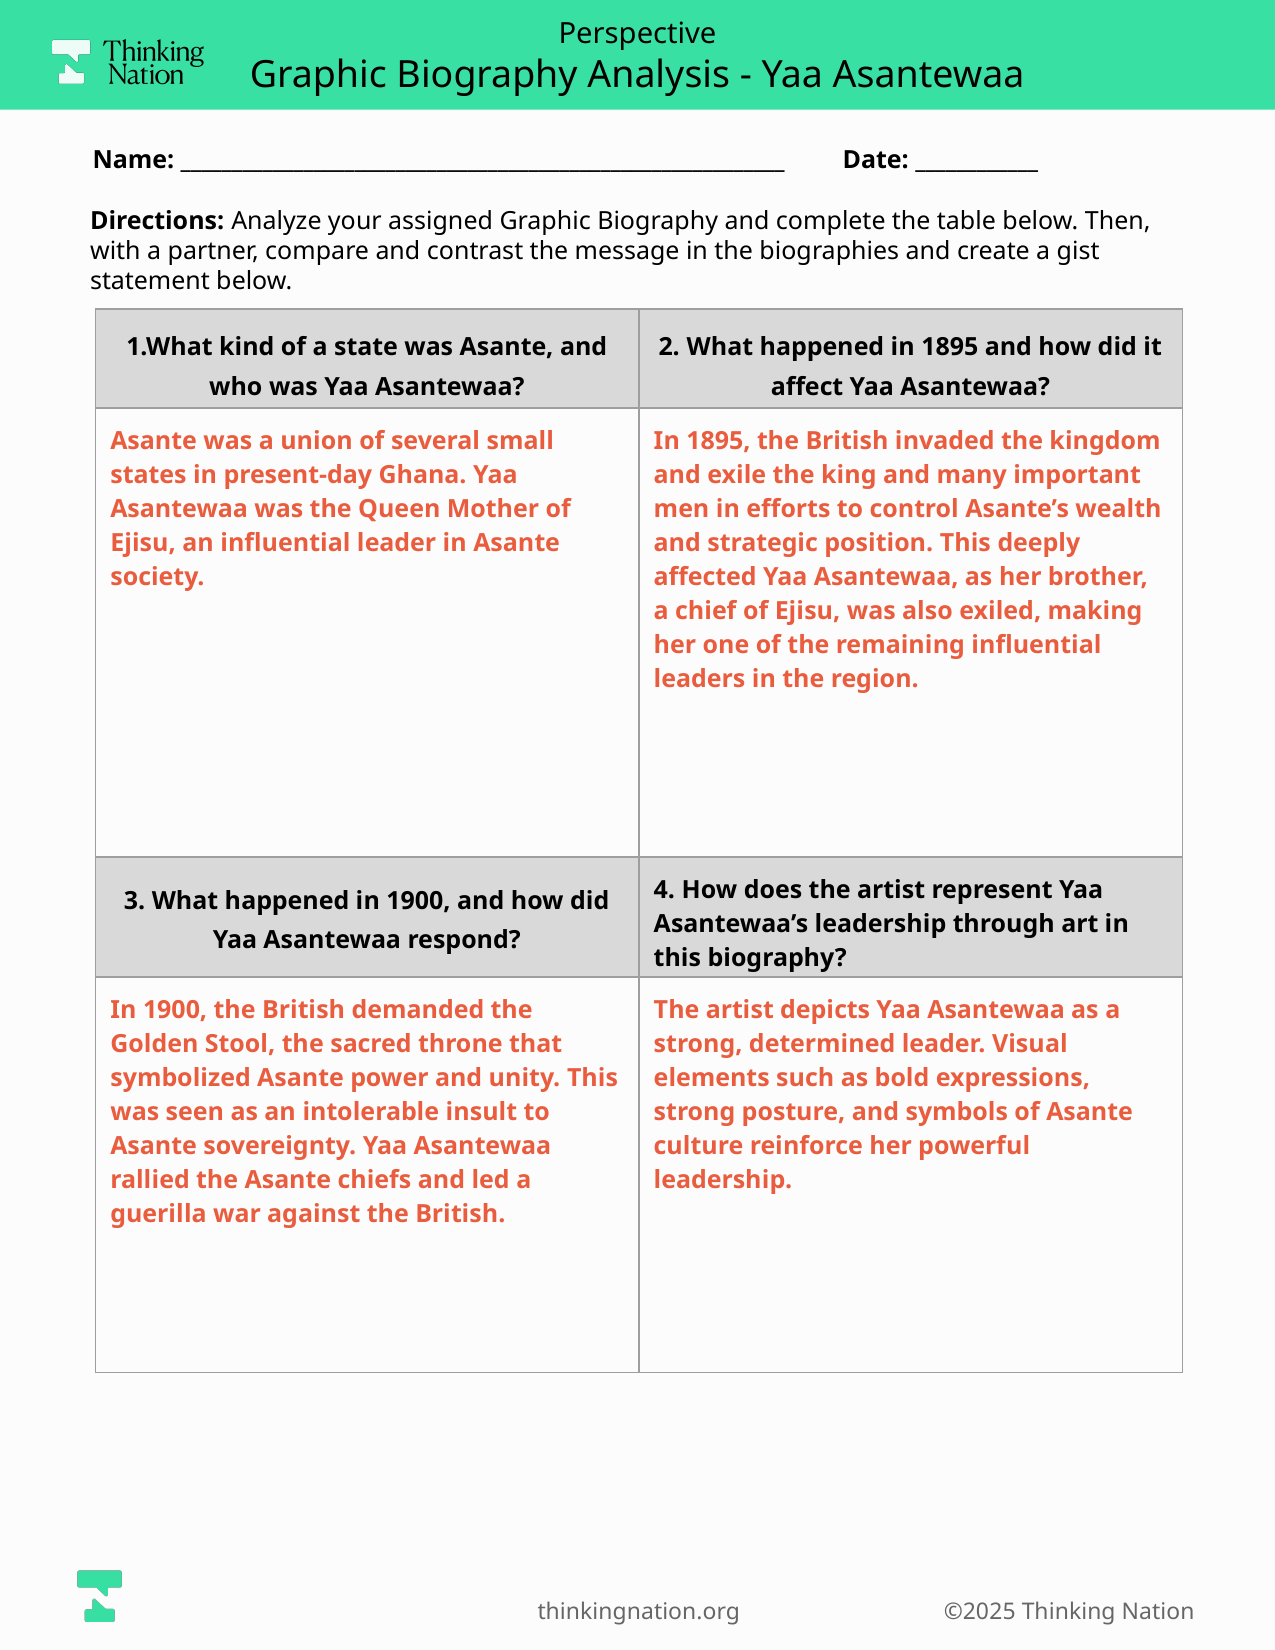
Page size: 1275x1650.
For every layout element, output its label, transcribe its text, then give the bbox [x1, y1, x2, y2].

picture [35, 25, 210, 98]
picture [63, 1560, 135, 1632]
text_box ©2025 Thinking Nation [909, 1580, 1211, 1632]
text_box Perspective Graphic Biography Analysis - Yaa Asantewaa [0, 0, 1275, 110]
table_header 2. What happened in 1895 and how did it affect Yaa Asantewaa? [640, 310, 1182, 407]
text_box Directions: Analyze your assigned Graphic Biography and complete the table below. Then, with a partner, compare and contrast the message in the biographies and create a gist statement below. [74, 189, 1200, 310]
table_cell The artist depicts Yaa Asantewaa as a strong, determined leader. Visual elements such as bold expressions, strong posture, and symbols of Asante culture reinforce her powerful leadership. [640, 978, 1182, 1372]
text_box Name: ___________________________________________________________ Date: ____________ [77, 128, 1201, 171]
table_cell In 1900, the British demanded the Golden Stool, the sacred throne that symbolized Asante power and unity. This was seen as an intolerable insult to Asante sovereignty. Yaa Asantewaa rallied the Asante chiefs and led a guerilla war against the British. [96, 978, 638, 1372]
table_cell In 1895, the British invaded the kingdom and exile the king and many important men in efforts to control Asante’s wealth and strategic position. This deeply affected Yaa Asantewaa, as her brother, a chief of Ejisu, was also exiled, making her one of the remaining influential leaders in the region. [640, 409, 1182, 856]
table_cell 3. What happened in 1900, and how did Yaa Asantewaa respond? [96, 858, 638, 976]
table_cell Asante was a union of several small states in present-day Ghana. Yaa Asantewaa was the Queen Mother of Ejisu, an influential leader in Asante society. [96, 409, 638, 856]
table_header 1.What kind of a state was Asante, and who was Yaa Asantewaa? [96, 310, 638, 407]
text_box thinkingnation.org [488, 1580, 790, 1632]
table_cell 4. How does the artist represent Yaa Asantewaa’s leadership through art in this biography? [640, 858, 1182, 976]
